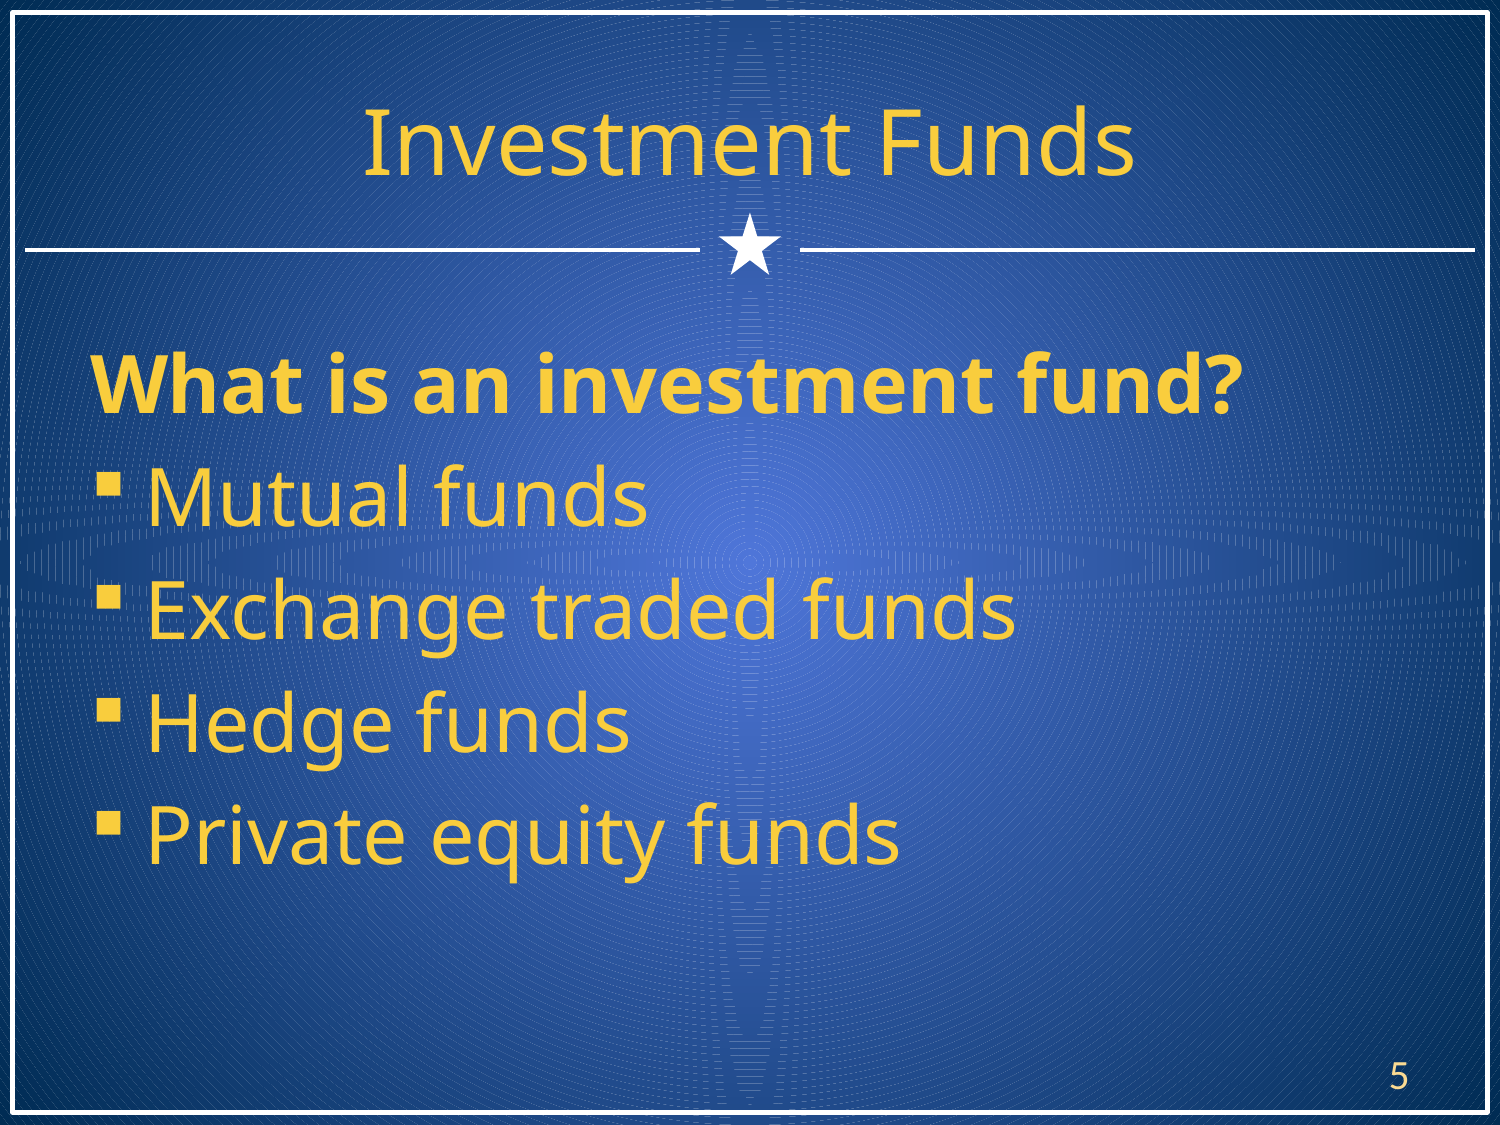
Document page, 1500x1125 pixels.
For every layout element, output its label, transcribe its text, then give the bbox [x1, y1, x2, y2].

title Investment Funds [75, 45, 1425, 233]
slide_number 5 [1074, 1042, 1425, 1103]
list What is an investment fund? Mutual funds Exchange traded funds Hedge funds Private equity funds [75, 324, 1425, 1005]
